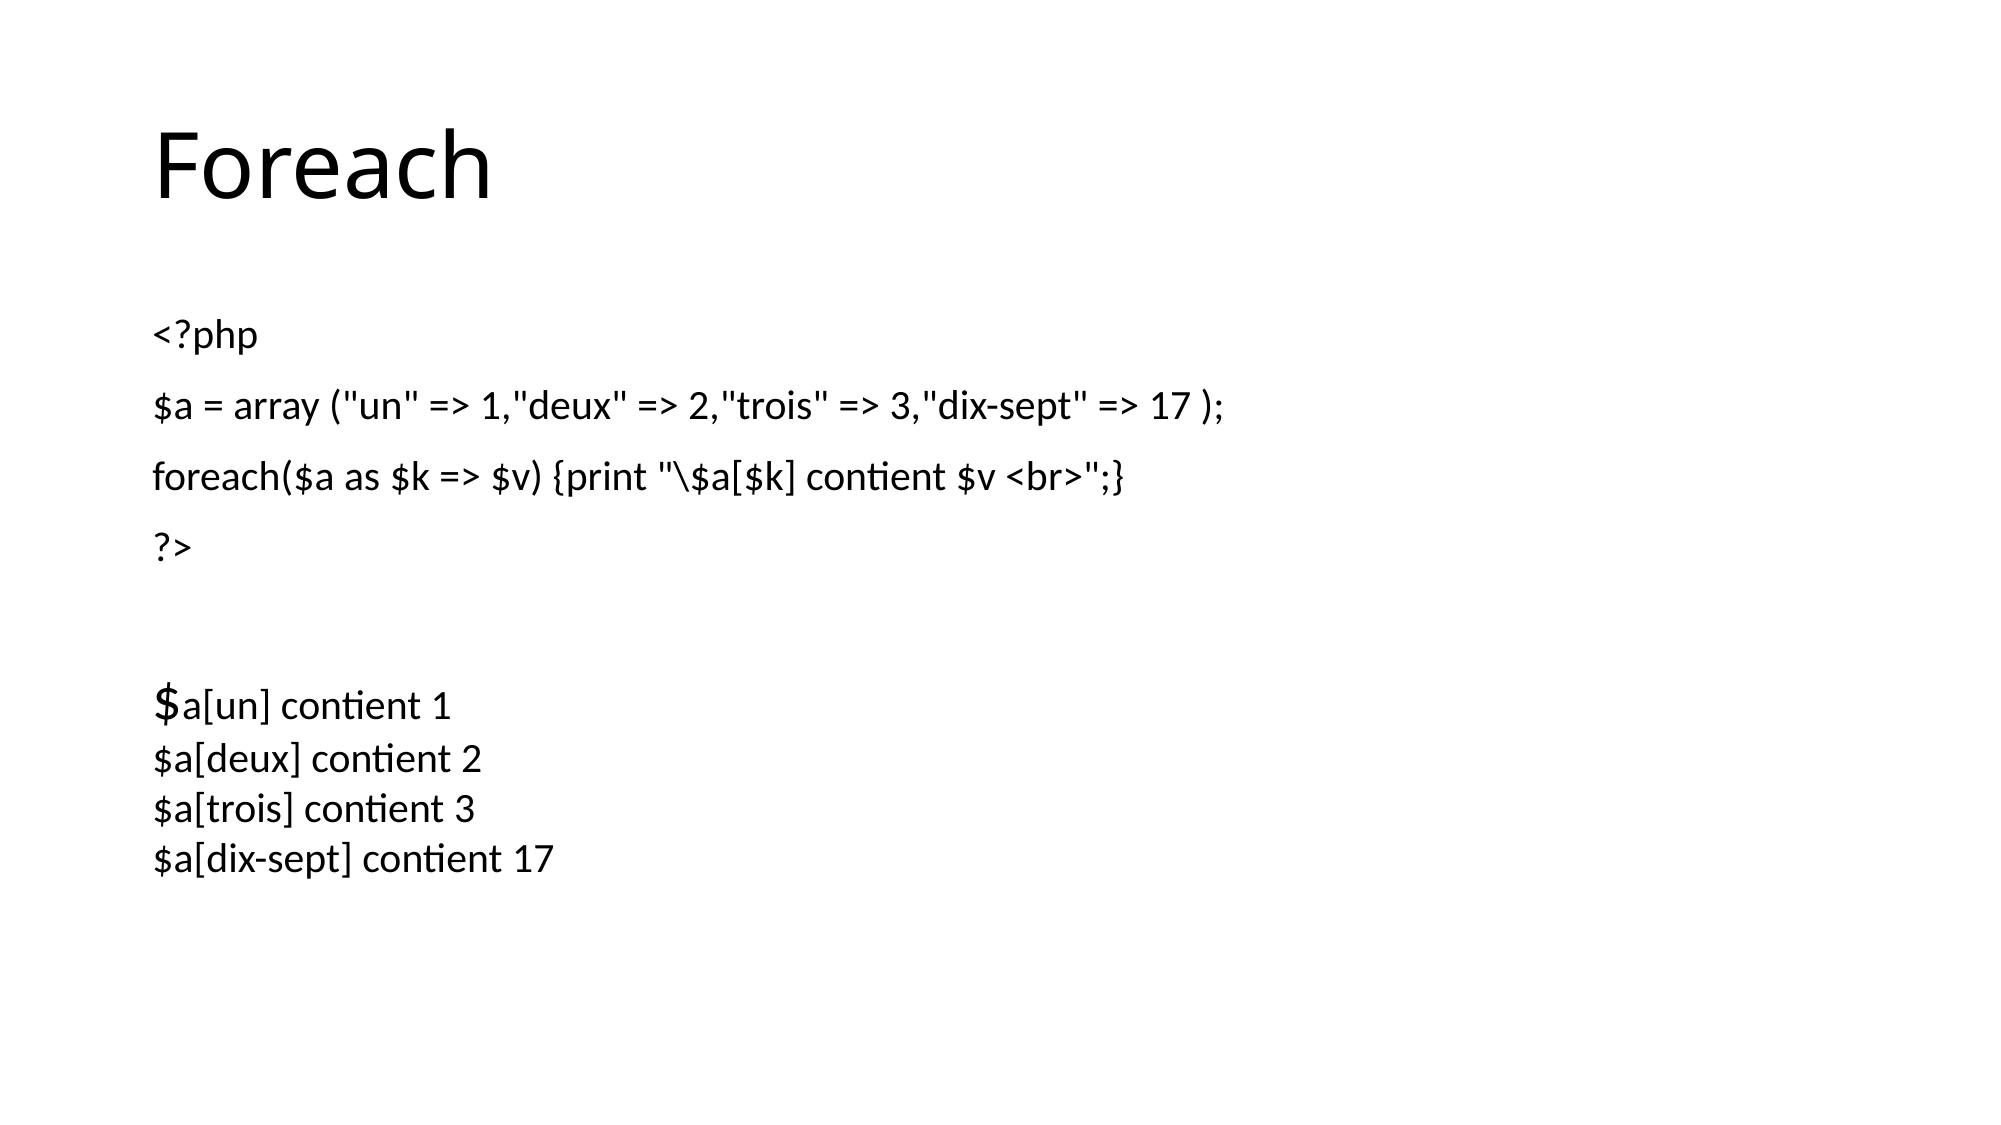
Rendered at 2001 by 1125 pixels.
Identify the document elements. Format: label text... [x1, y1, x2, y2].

list <?php $a = array ("un" => 1,"deux" => 2,"trois" => 3,"dix-sept" => 17 ); foreach($a as $k => $v) {print "\$a[$k] contient $v <br>";} ?> $a[un] contient 1 $a[deux] contient 2 $a[trois] contient 3 $a[dix-sept] contient 17 [137, 299, 1012, 1014]
title Foreach [137, 59, 1863, 278]
list [1012, 135, 1863, 1014]
